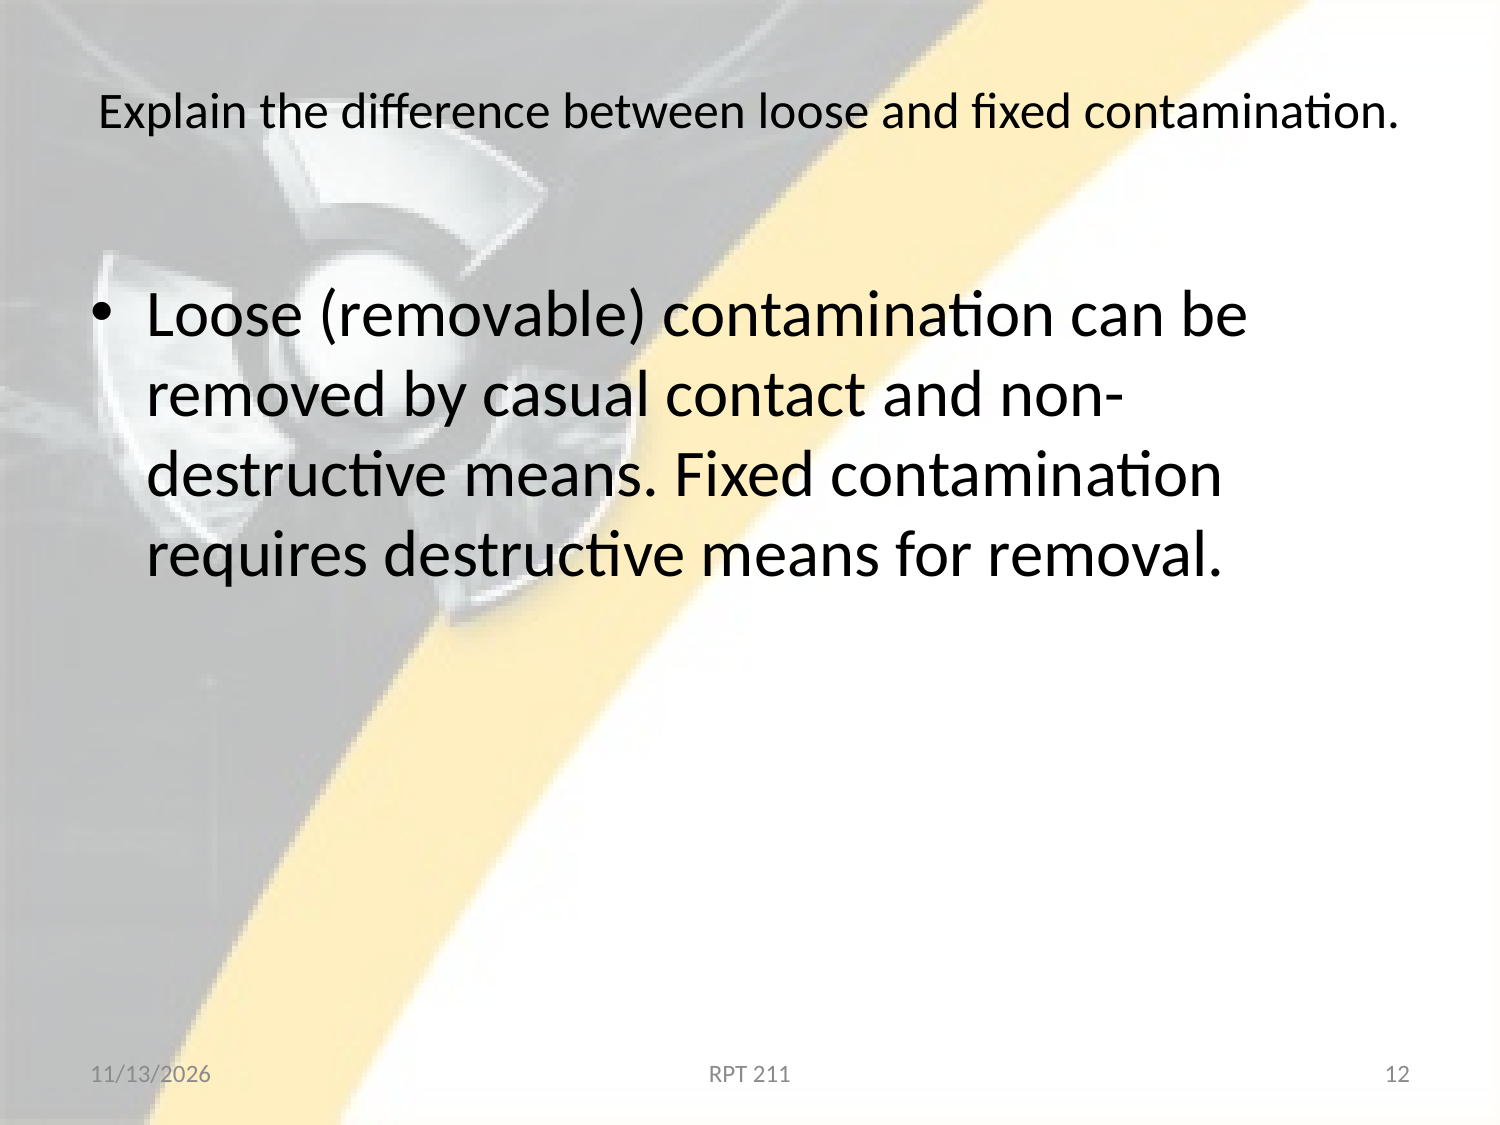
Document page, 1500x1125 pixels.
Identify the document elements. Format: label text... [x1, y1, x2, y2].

footer RPT 211 [512, 1042, 988, 1103]
title Explain the difference between loose and fixed contamination. [75, 45, 1425, 233]
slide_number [75, 1042, 425, 1103]
slide_number 12 [1074, 1042, 1425, 1103]
list Loose (removable) contamination can be removed by casual contact and non-destructive means. Fixed contamination requires destructive means for removal. [75, 262, 1425, 1005]
